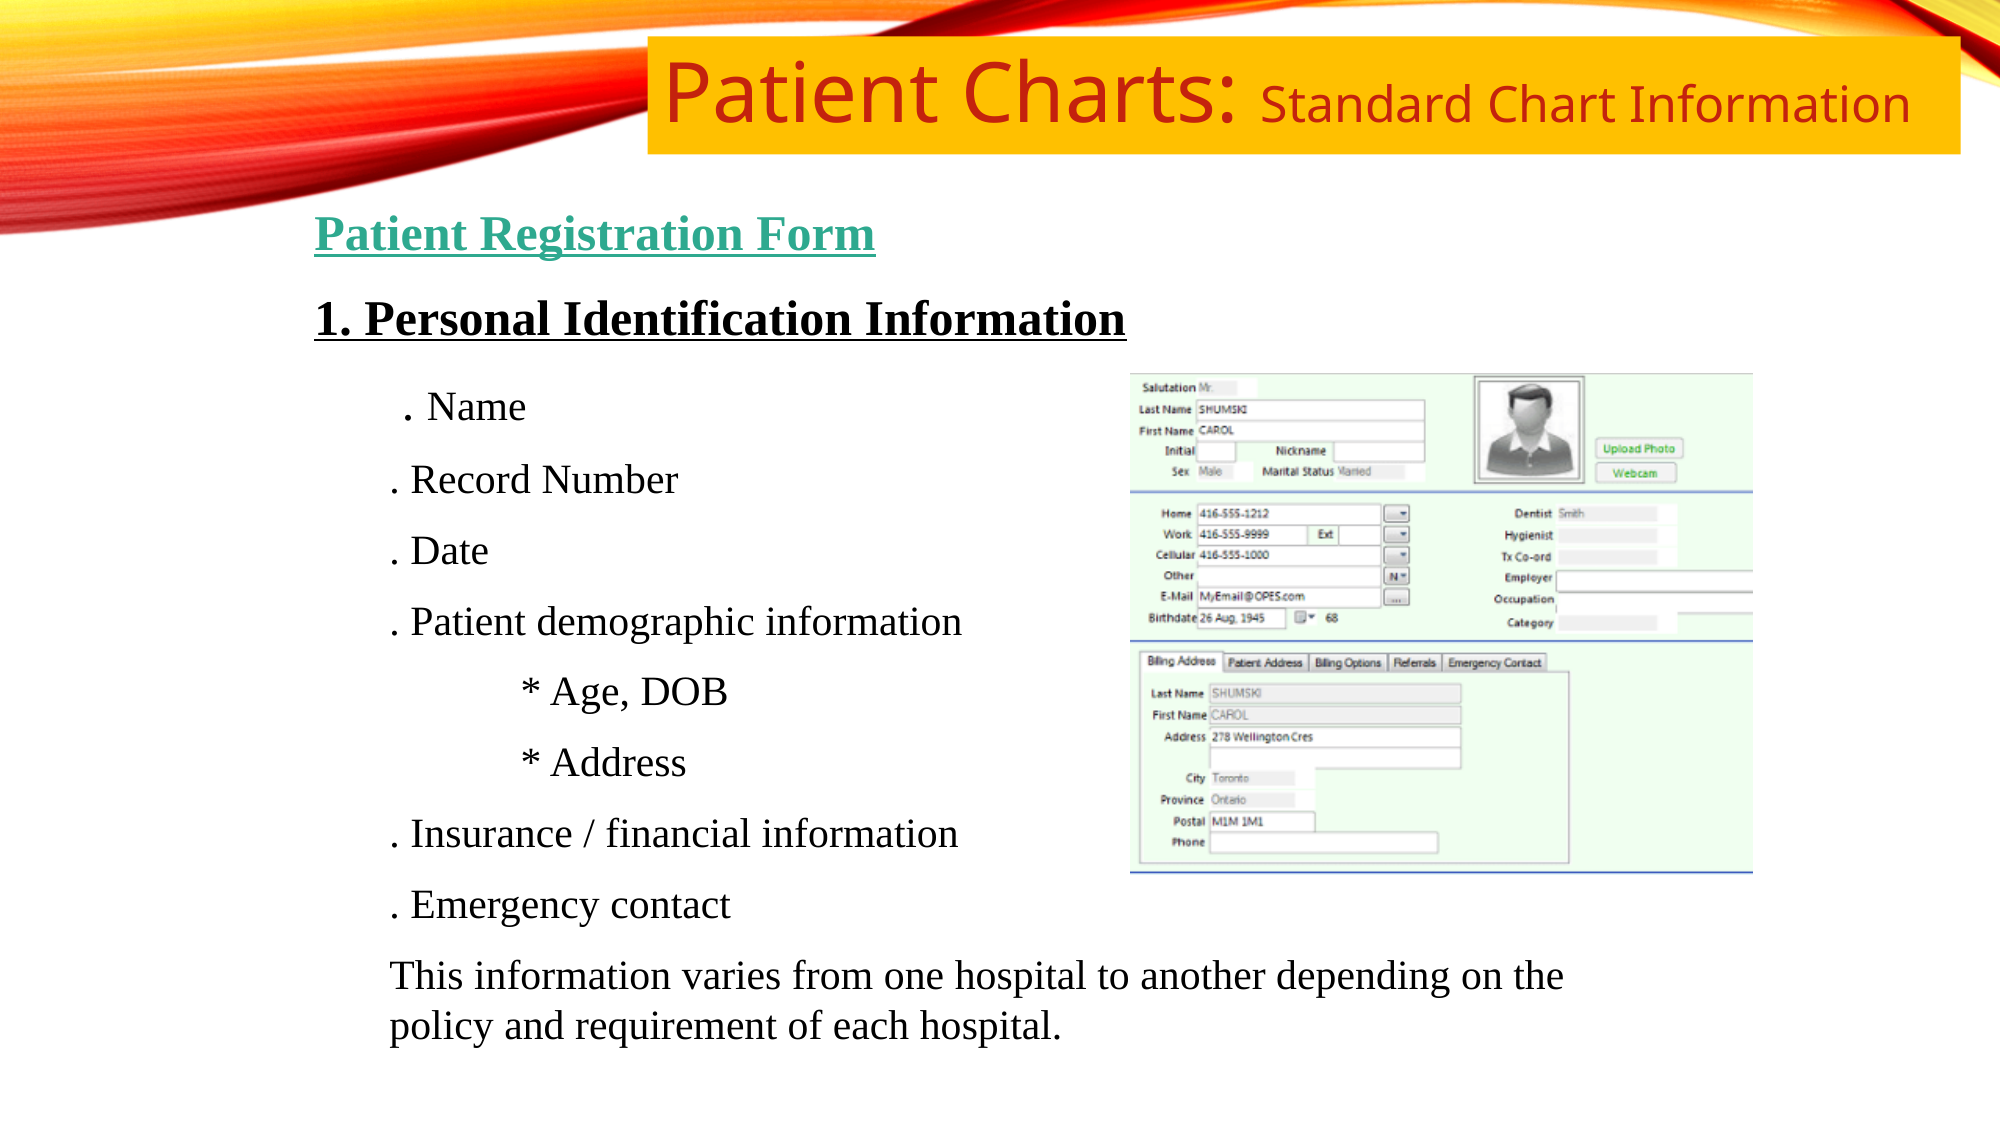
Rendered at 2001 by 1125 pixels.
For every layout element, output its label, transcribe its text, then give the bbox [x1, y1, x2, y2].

title Patient Charts: Standard Chart Information [647, 36, 1961, 155]
picture [0, 0, 2000, 237]
text_box Patient Registration Form 1. Personal Identification Information . Name . Record Number . Date . Patient demographic information * Age, DOB * Address . Insurance / financial information . Emergency contact This information varies from one hospital to another depending on the policy and requirement of each hospital. [299, 193, 1647, 1055]
picture [1129, 373, 1753, 876]
